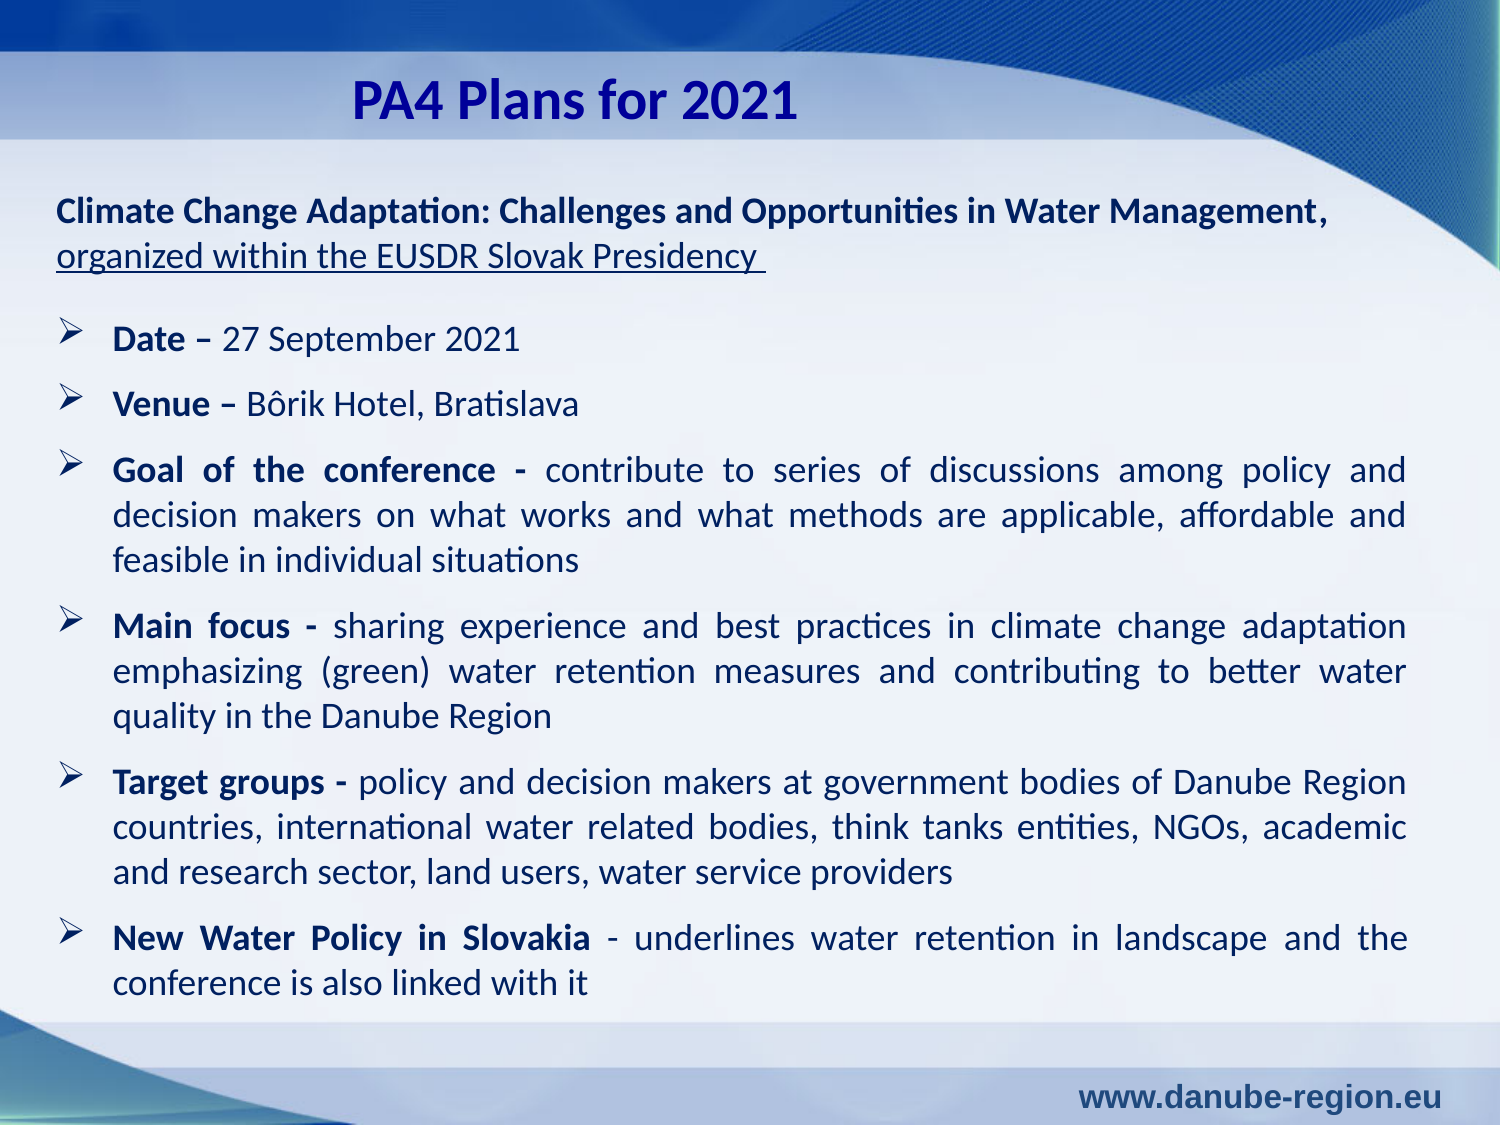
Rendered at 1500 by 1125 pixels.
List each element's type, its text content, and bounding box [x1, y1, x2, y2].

list Climate Change Adaptation: Challenges and Opportunities in Water Management, organized within the EUSDR Slovak Presidency Date – 27 September 2021 Venue – Bôrik Hotel, Bratislava Goal of the conference - contribute to series of discussions among policy and decision makers on what works and what methods are applicable, affordable and feasible in individual situations Main focus - sharing experience and best practices in climate change adaptation emphasizing (green) water retention measures and contributing to better water quality in the Danube Region Target groups - policy and decision makers at government bodies of Danube Region countries, international water related bodies, think tanks entities, NGOs, academic and research sector, land users, water service providers New Water Policy in Slovakia - underlines water retention in landscape and the conference is also linked with it [41, 178, 1424, 1012]
text_box www.danube-region.eu [1064, 1067, 1458, 1123]
text_box [1152, 66, 1471, 127]
picture [0, 0, 1500, 1125]
title PA4 Plans for 2021 [0, 43, 1152, 150]
